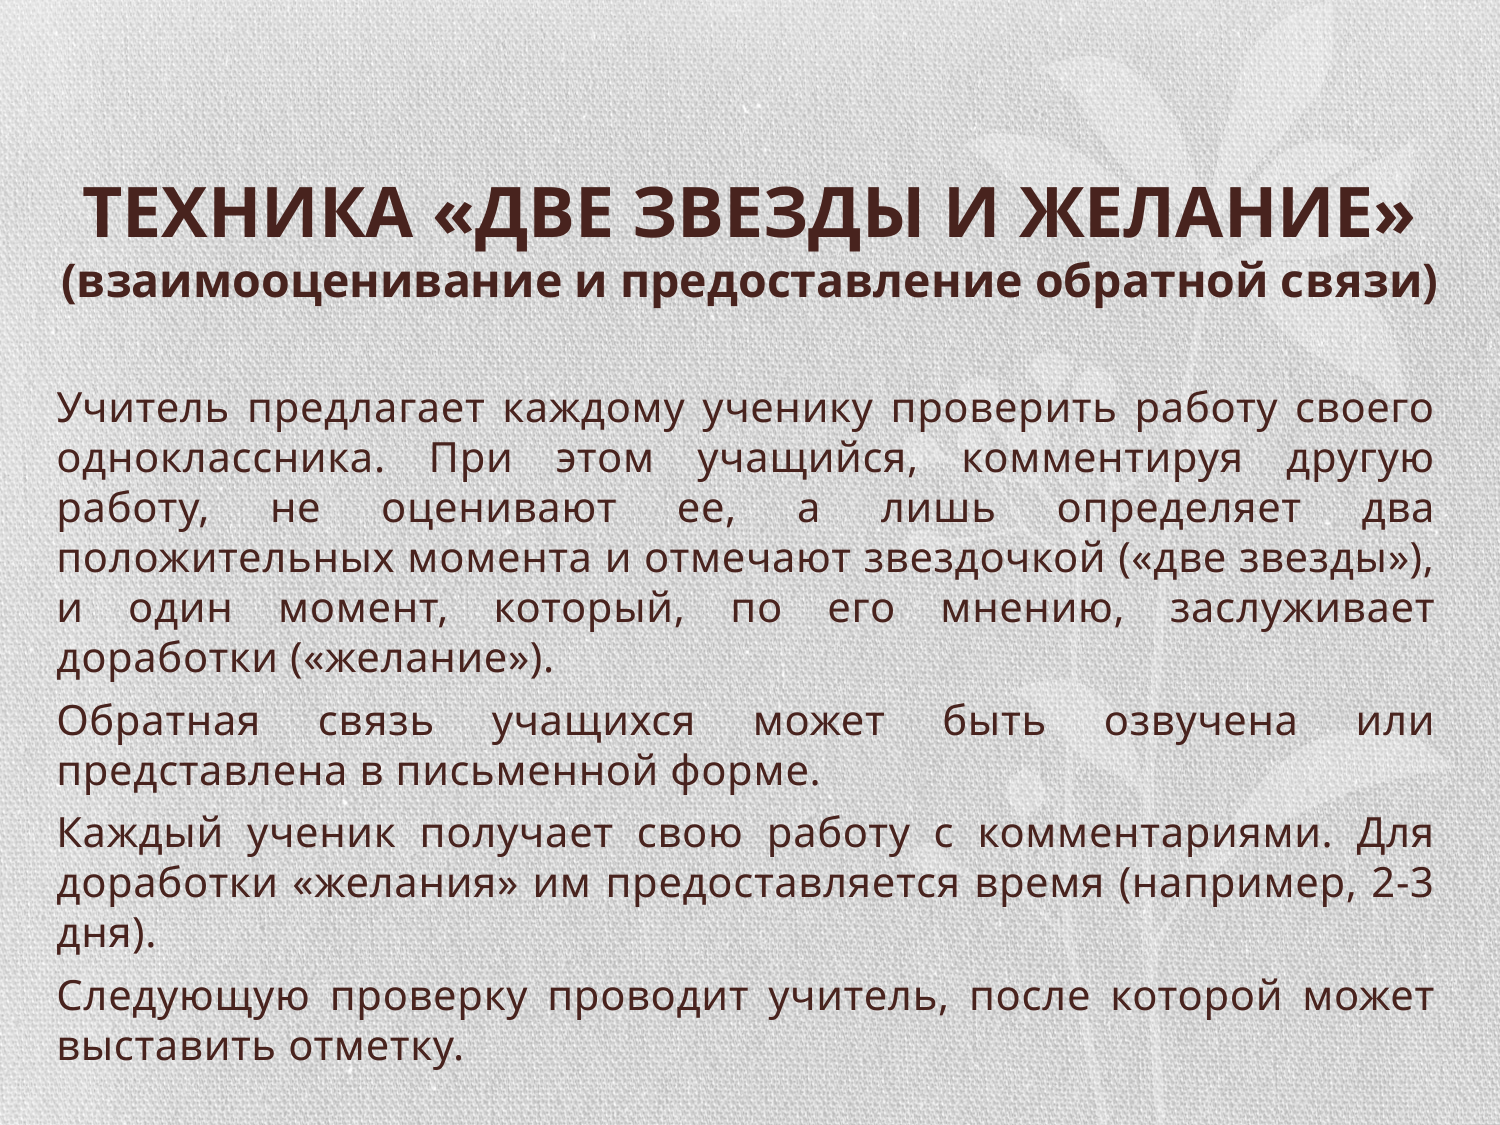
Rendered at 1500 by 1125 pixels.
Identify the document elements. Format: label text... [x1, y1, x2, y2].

title ТЕХНИКА «ДВЕ ЗВЕЗДЫ И ЖЕЛАНИЕ» (взаимооценивание и предоставление обратной связи) [45, 37, 1455, 315]
list Учитель предлагает каждому ученику проверить работу своего одноклассника. При этом учащийся, комментируя другую работу, не оценивают ее, а лишь определяет два положительных момента и отмечают звездочкой («две звезды»), и один момент, который, по его мнению, заслуживает доработки («желание»). Обратная связь учащихся может быть озвучена или представлена в письменной форме. Каждый ученик получает свою работу с комментариями. Для доработки «желания» им предоставляется время (например, 2-3 дня). Следующую проверку проводит учитель, после которой может выставить отметку. [41, 373, 1452, 1076]
